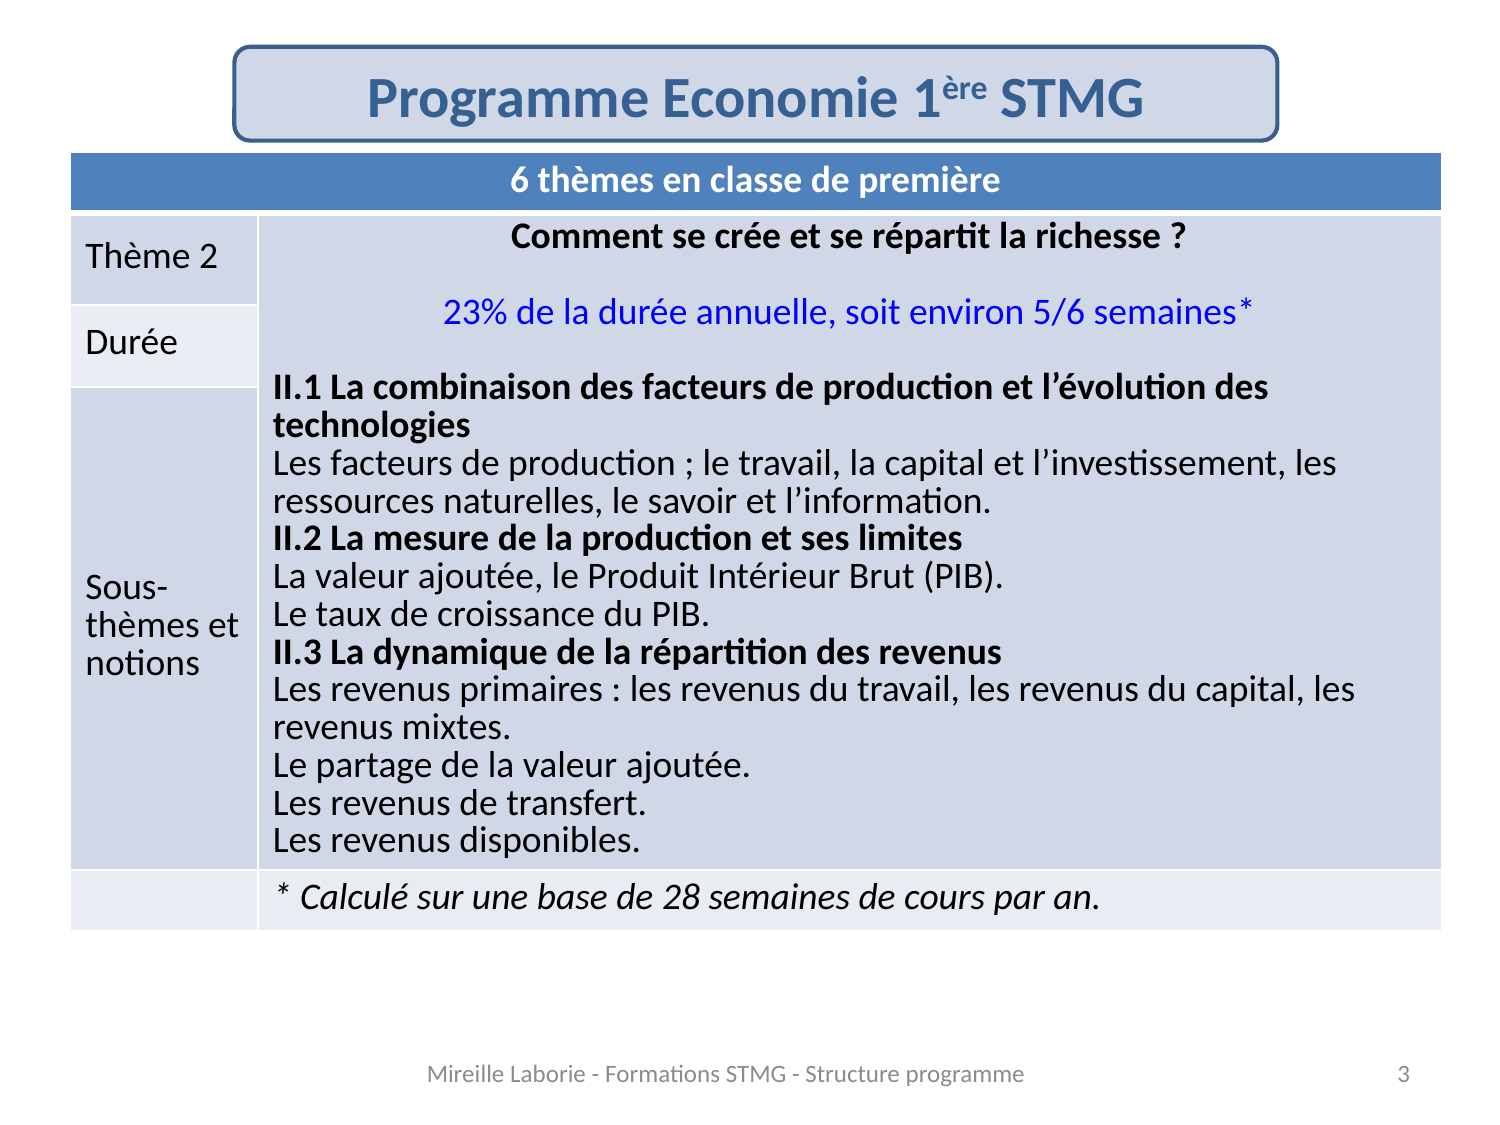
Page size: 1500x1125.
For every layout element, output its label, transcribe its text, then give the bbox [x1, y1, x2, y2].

table_cell Sous-thèmes et notions [71, 388, 257, 869]
table_cell Durée [71, 306, 257, 386]
table_cell Thème 2 [71, 216, 257, 304]
table_header 6 thèmes en classe de première [71, 153, 1441, 210]
table_cell [71, 871, 257, 930]
footer Mireille Laborie - Formations STMG - Structure programme [386, 1042, 1067, 1103]
table_cell * Calculé sur une base de 28 semaines de cours par an. [259, 871, 1441, 930]
table_cell Comment se crée et se répartit la richesse ? 23% de la durée annuelle, soit environ 5/6 semaines* II.1 La combinaison des facteurs de production et l’évolution des technologies Les facteurs de production ; le travail, la capital et l’investissement, les ressources naturelles, le savoir et l’information. II.2 La mesure de la production et ses limites La valeur ajoutée, le Produit Intérieur Brut (PIB). Le taux de croissance du PIB. II.3 La dynamique de la répartition des revenus Les revenus primaires : les revenus du travail, les revenus du capital, les revenus mixtes. Le partage de la valeur ajoutée. Les revenus de transfert. Les revenus disponibles. [259, 216, 1441, 869]
slide_number 3 [1074, 1042, 1425, 1103]
text_box Programme Economie 1ère STMG [232, 44, 1280, 143]
